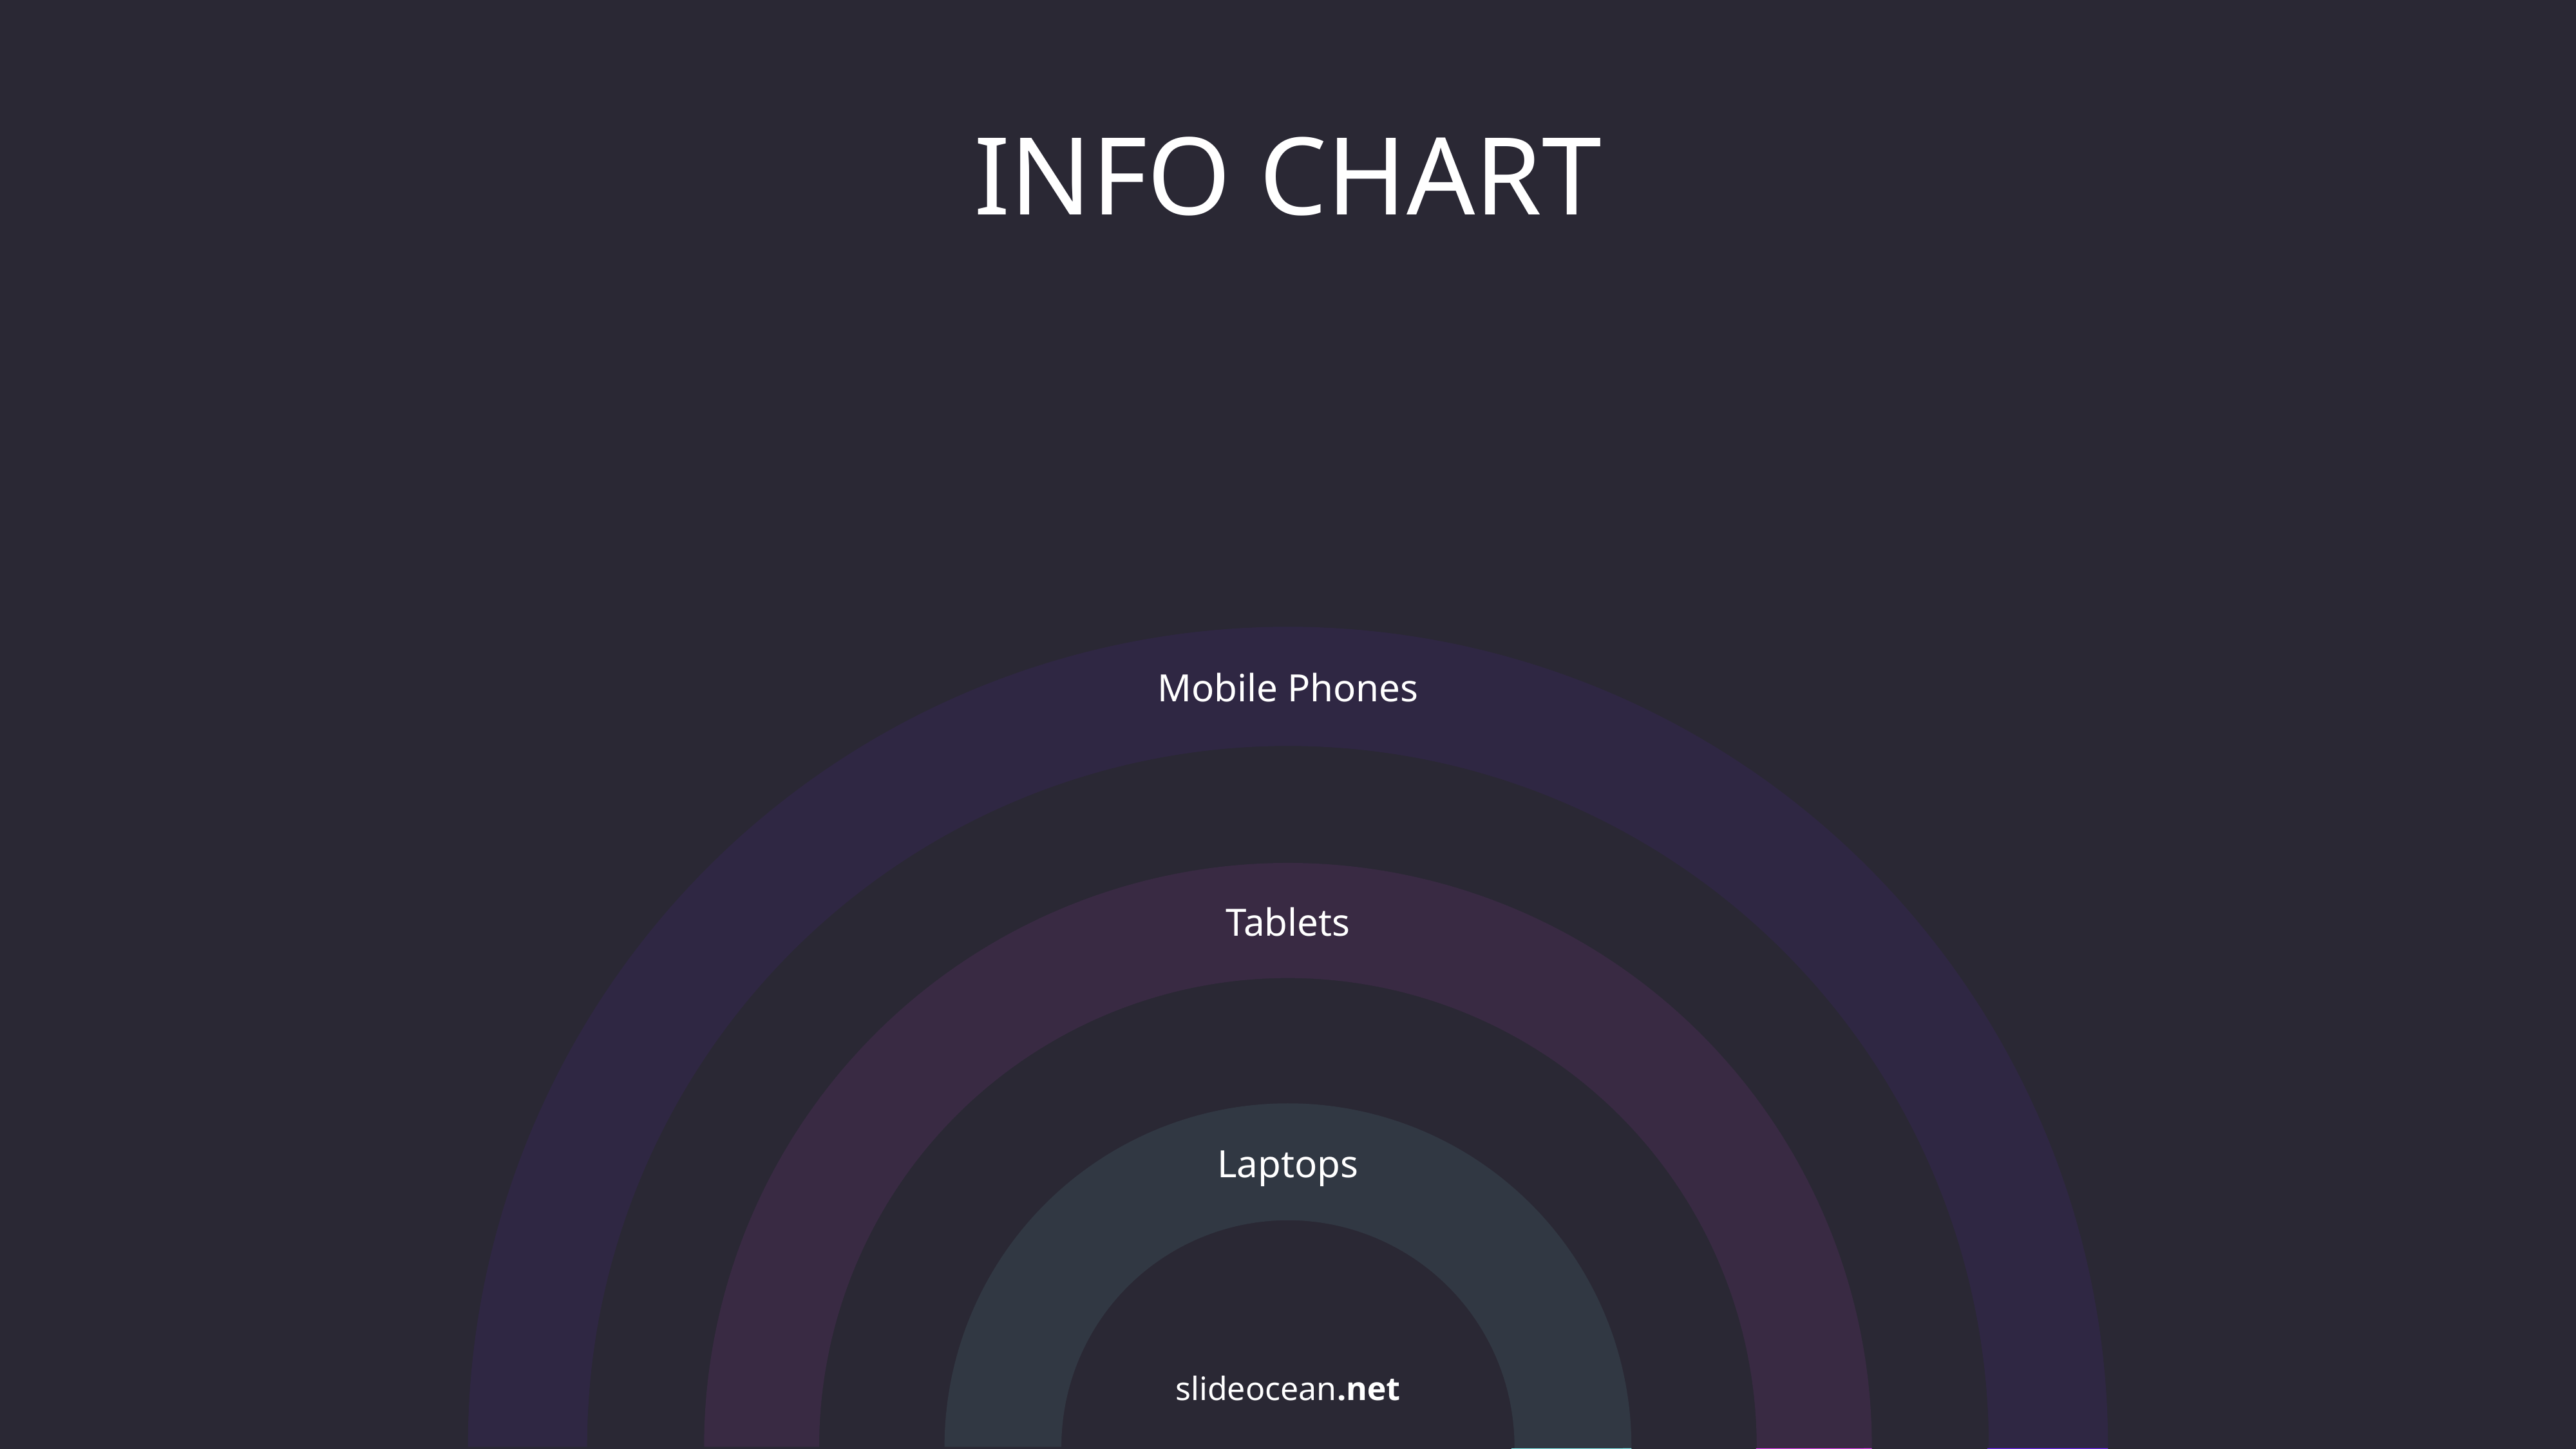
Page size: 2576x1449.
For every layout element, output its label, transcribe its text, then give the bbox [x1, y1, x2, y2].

text_box Laptops [1208, 1135, 1368, 1190]
text_box INFO CHART [964, 102, 1612, 242]
text_box Mobile Phones [1148, 659, 1428, 714]
text_box [703, 862, 1873, 1448]
text_box [943, 1103, 1633, 1448]
text_box [467, 626, 2109, 1448]
text_box Tablets [1216, 893, 1360, 949]
